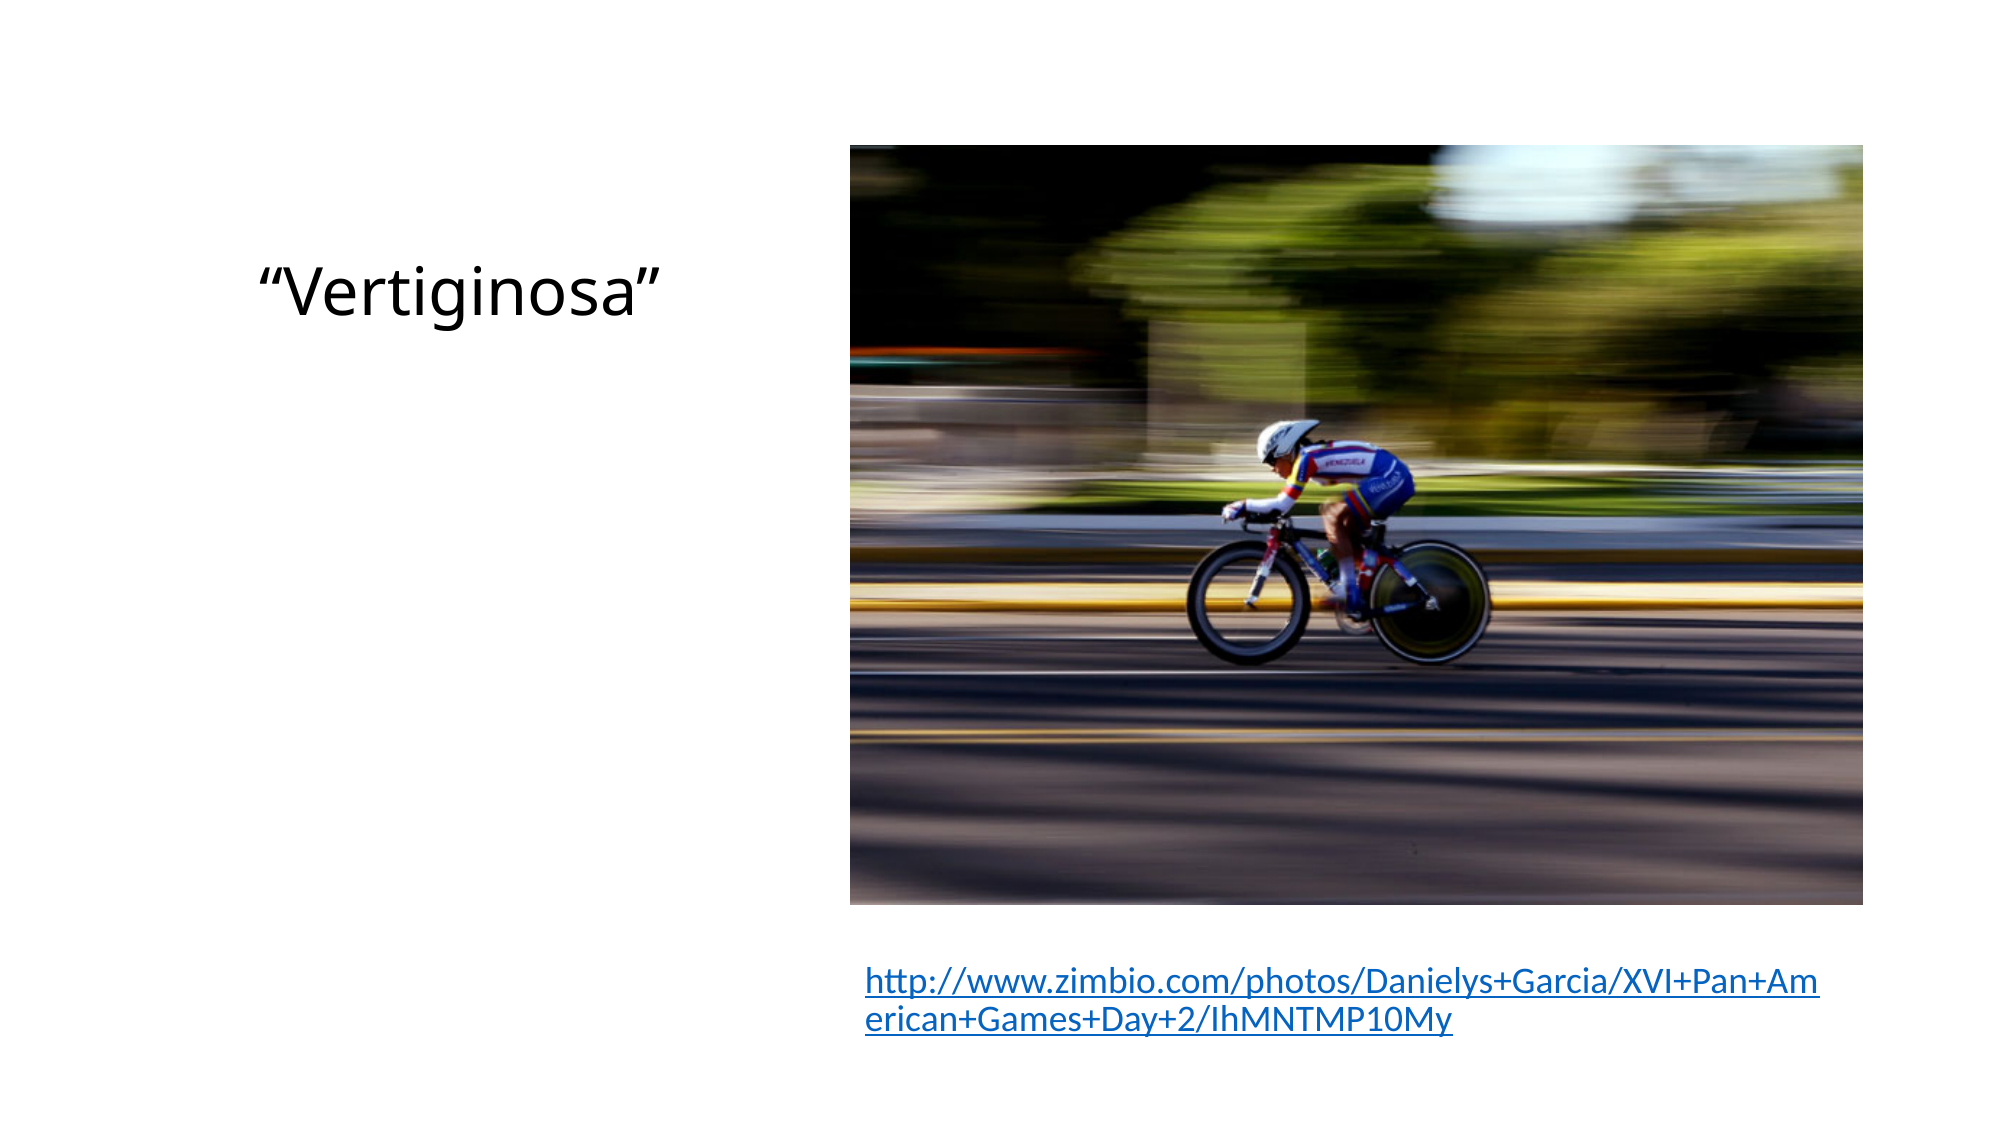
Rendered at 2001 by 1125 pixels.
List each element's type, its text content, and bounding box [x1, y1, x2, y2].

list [850, 145, 1863, 905]
text_box http://www.zimbio.com/photos/Danielys+Garcia/XVI+Pan+American+Games+Day+2/IhMNTMP10My [850, 948, 1851, 1009]
title “Vertiginosa” [137, 75, 783, 338]
